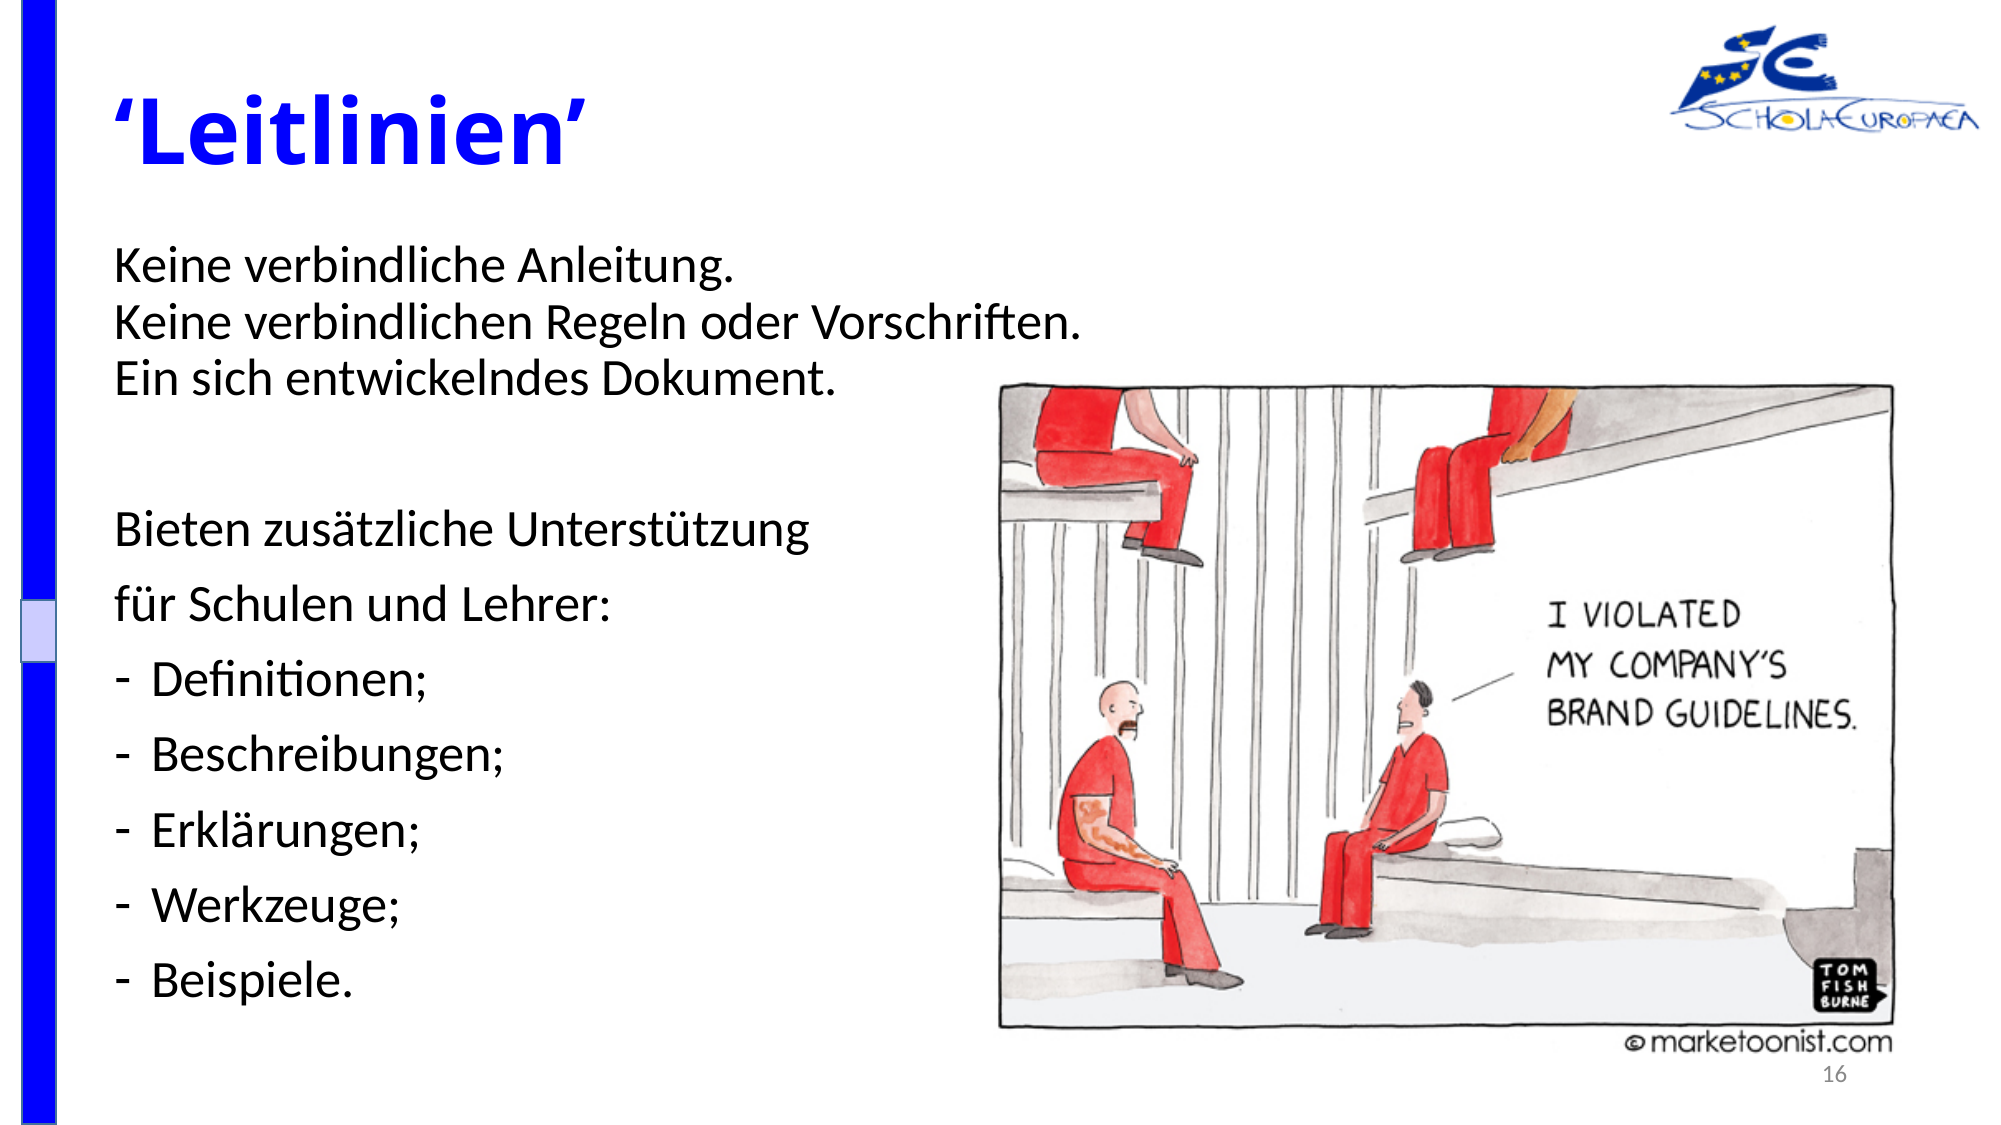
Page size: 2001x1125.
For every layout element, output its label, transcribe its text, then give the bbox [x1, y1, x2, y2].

picture [992, 378, 1902, 1057]
title ‘Leitlinien’ [99, 25, 1825, 229]
slide_number 16 [1412, 1057, 1863, 1103]
text_box [21, 0, 57, 599]
text_box [21, 663, 57, 1125]
picture [1668, 23, 1982, 135]
list Keine verbindliche Anleitung. Keine verbindlichen Regeln oder Vorschriften. Ein sich entwickelndes Dokument. Bieten zusätzliche Unterstützung für Schulen und Lehrer: Definitionen; Beschreibungen; Erklärungen; Werkzeuge; Beispiele. [99, 229, 1825, 1021]
text_box [20, 599, 57, 663]
